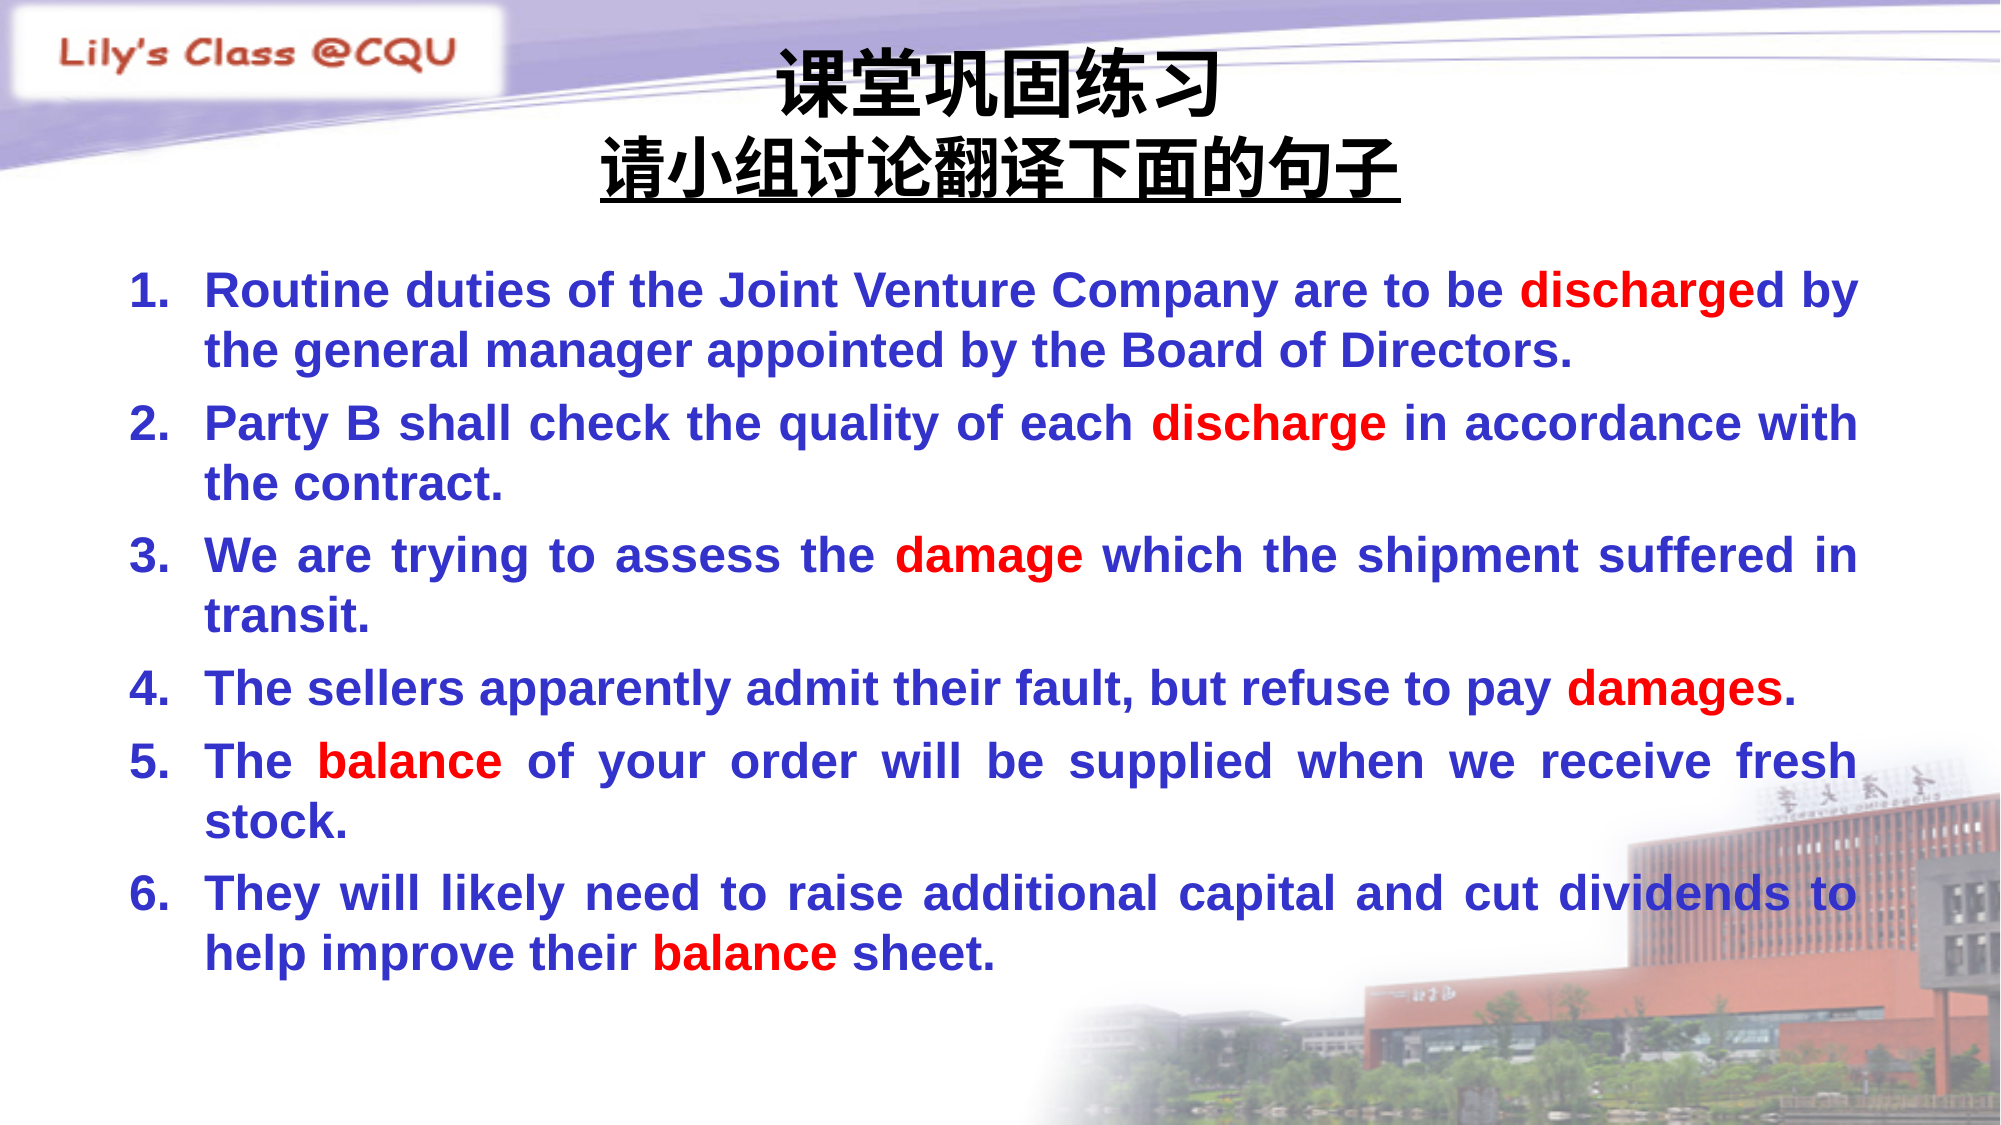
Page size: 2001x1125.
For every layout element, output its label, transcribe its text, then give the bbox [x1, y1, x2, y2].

picture [0, 0, 2001, 1125]
title 课堂巩固练习 请小组讨论翻译下面的句子 [352, 23, 1648, 214]
list Routine duties of the Joint Venture Company are to be discharged by the general manager appointed by the Board of Directors. Party B shall check the quality of each discharge in accordance with the contract. We are trying to assess the damage which the shipment suffered in transit. The sellers apparently admit their fault, but refuse to pay damages. The balance of your order will be supplied when we receive fresh stock. They will likely need to raise additional capital and cut dividends to help improve their balance sheet. [113, 250, 1875, 1071]
